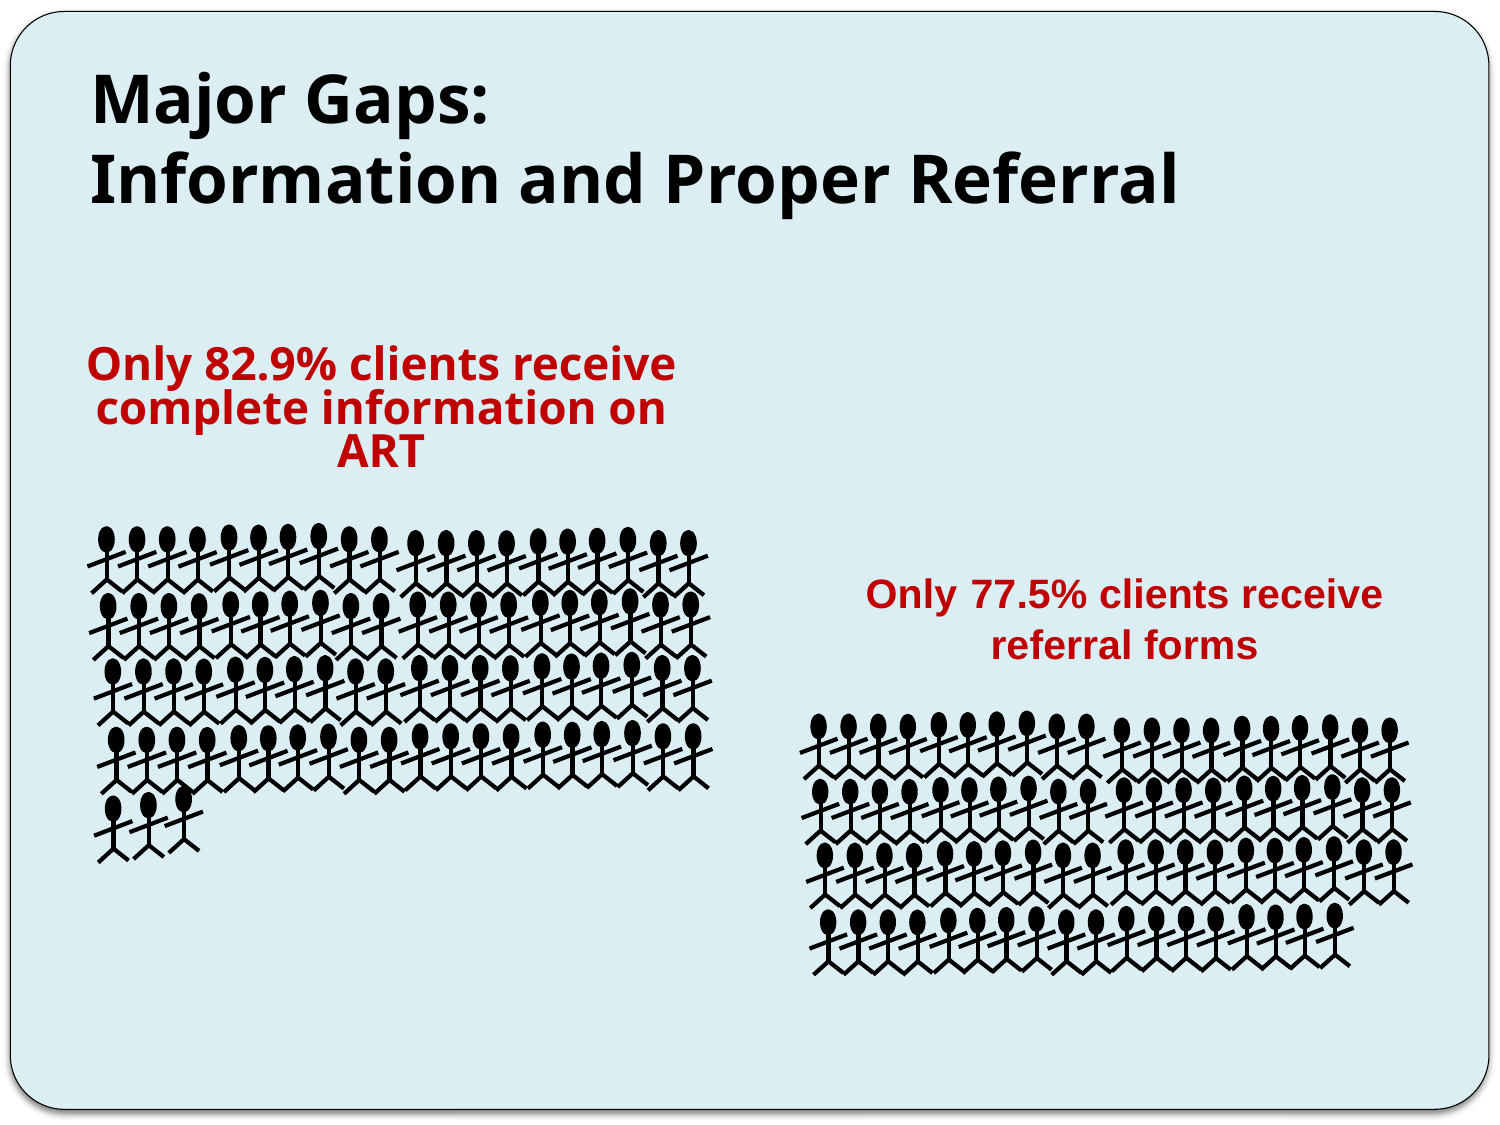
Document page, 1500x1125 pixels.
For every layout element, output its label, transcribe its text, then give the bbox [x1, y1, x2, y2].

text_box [87, 524, 713, 863]
title Major Gaps: Information and Proper Referral [74, 44, 1426, 233]
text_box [799, 712, 1413, 976]
list Only 82.9% clients receive complete information on ART [49, 337, 713, 488]
text_box Only 77.5% clients receive referral forms [787, 549, 1463, 675]
